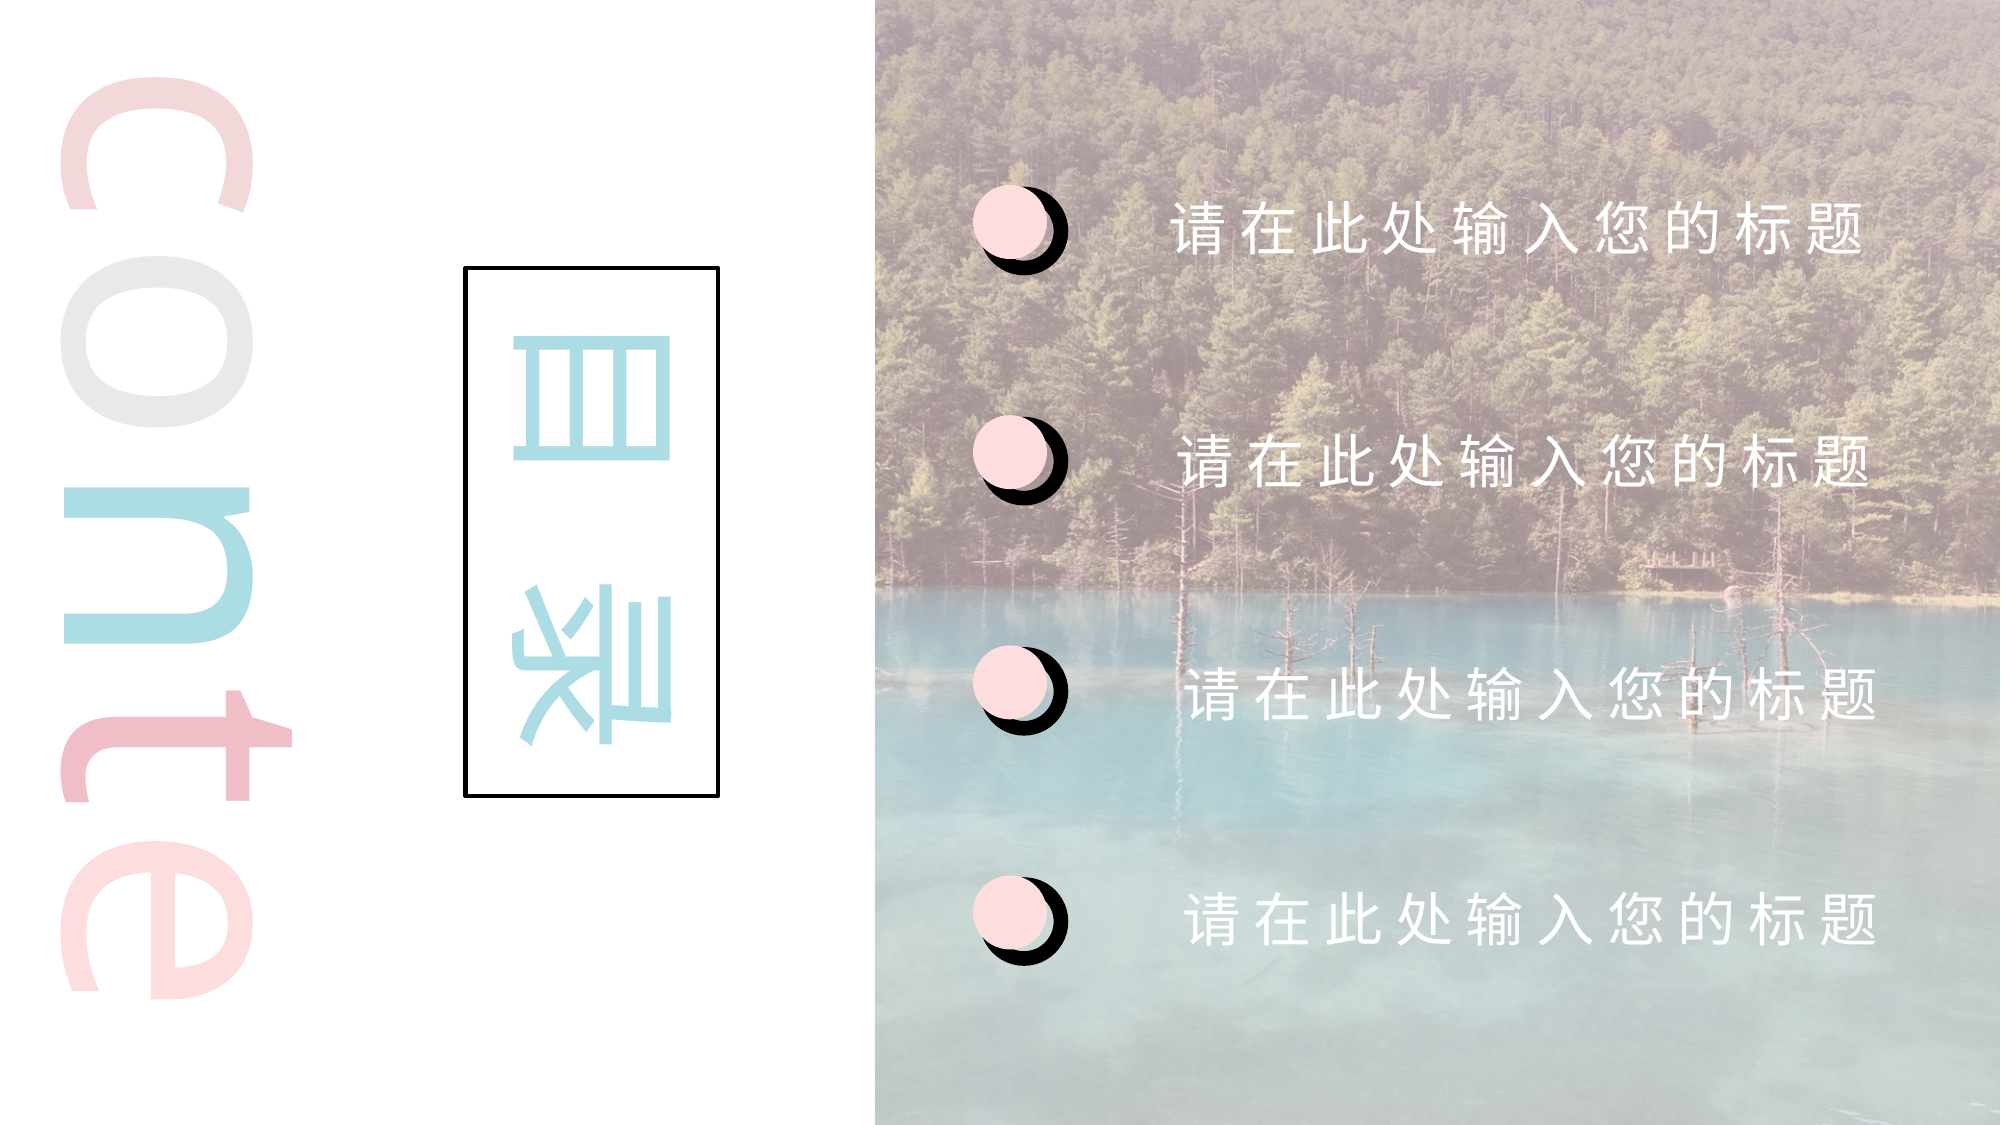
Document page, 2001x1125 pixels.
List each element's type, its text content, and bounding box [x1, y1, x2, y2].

picture [874, 0, 2000, 1125]
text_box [972, 415, 1061, 499]
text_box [972, 184, 1061, 268]
text_box contents [0, 43, 418, 1125]
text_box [972, 645, 1061, 729]
text_box 目 录 [465, 267, 718, 796]
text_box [972, 875, 1061, 959]
